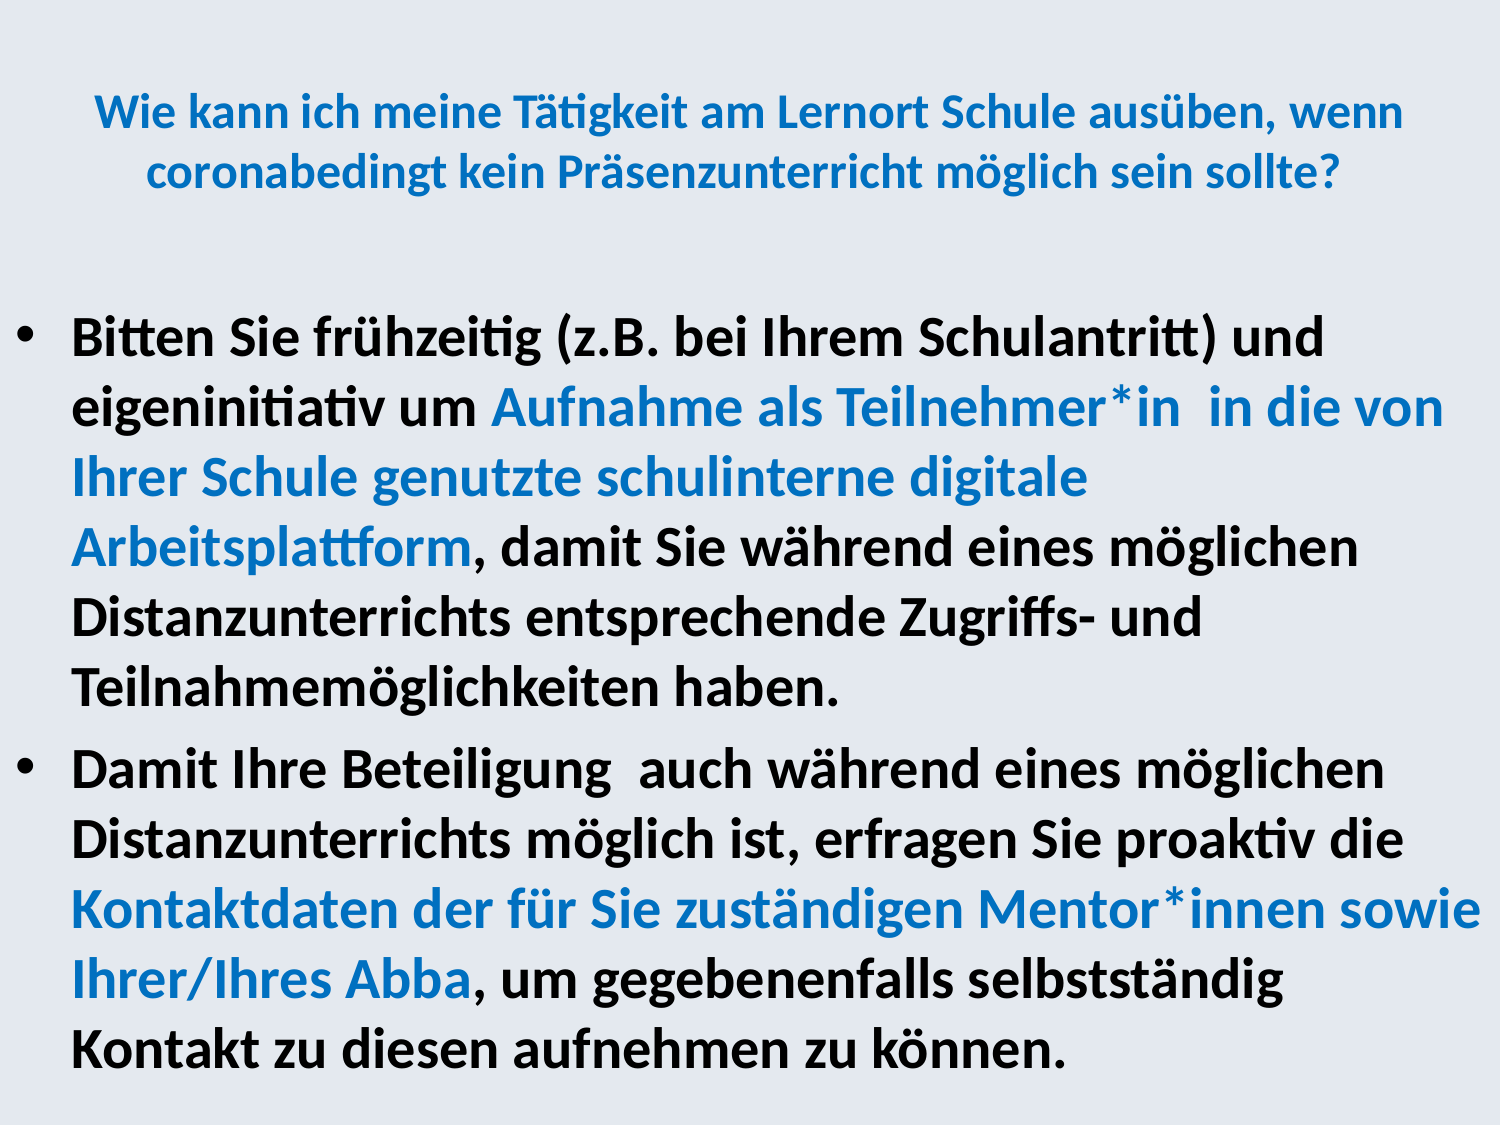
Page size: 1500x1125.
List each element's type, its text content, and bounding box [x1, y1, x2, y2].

title Wie kann ich meine Tätigkeit am Lernort Schule ausüben, wenn coronabedingt kein Präsenzunterricht möglich sein sollte? [75, 45, 1425, 233]
list Bitten Sie frühzeitig (z.B. bei Ihrem Schulantritt) und eigeninitiativ um Aufnahme als Teilnehmer*in in die von Ihrer Schule genutzte schulinterne digitale Arbeitsplattform, damit Sie während eines möglichen Distanzunterrichts entsprechende Zugriffs- und Teilnahmemöglichkeiten haben. Damit Ihre Beteiligung auch während eines möglichen Distanzunterrichts möglich ist, erfragen Sie proaktiv die Kontaktdaten der für Sie zuständigen Mentor*innen sowie Ihrer/Ihres Abba, um gegebenenfalls selbstständig Kontakt zu diesen aufnehmen zu können. [0, 290, 1500, 1106]
